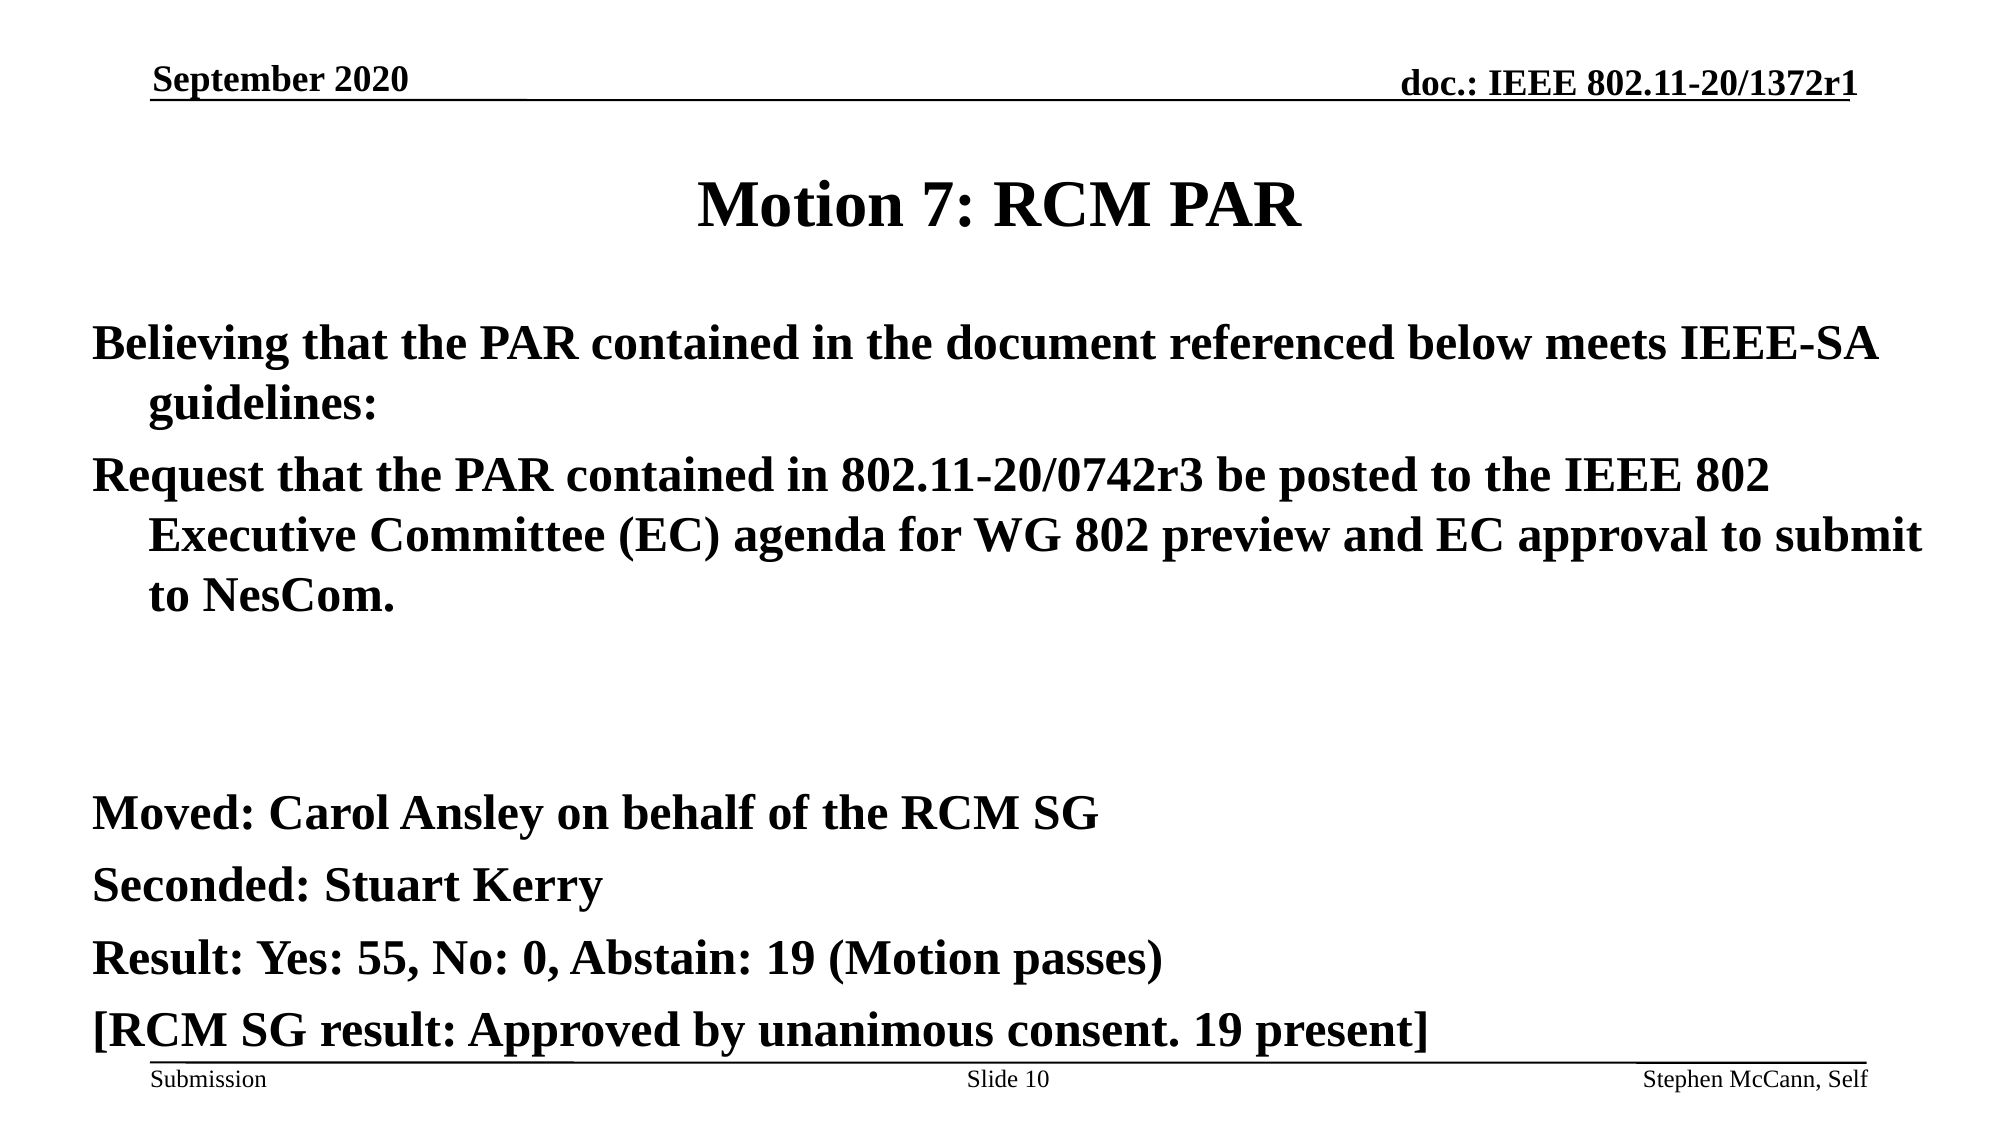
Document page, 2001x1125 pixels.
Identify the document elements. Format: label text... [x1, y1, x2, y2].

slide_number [152, 54, 563, 100]
slide_number Slide 10 [950, 1061, 1067, 1123]
footer Stephen McCann, Self [1171, 1061, 1869, 1093]
list Believing that the PAR contained in the document referenced below meets IEEE-SA guidelines: Request that the PAR contained in 802.11-20/0742r3 be posted to the IEEE 802 Executive Committee (EC) agenda for WG 802 preview and EC approval to submit to NesCom. Moved: Carol Ansley on behalf of the RCM SG Seconded: Stuart Kerry Result: Yes: 55, No: 0, Abstain: 19 (Motion passes) [RCM SG result: Approved by unanimous consent. 19 present] [76, 301, 1940, 1040]
title Motion 7: RCM PAR [149, 112, 1850, 288]
